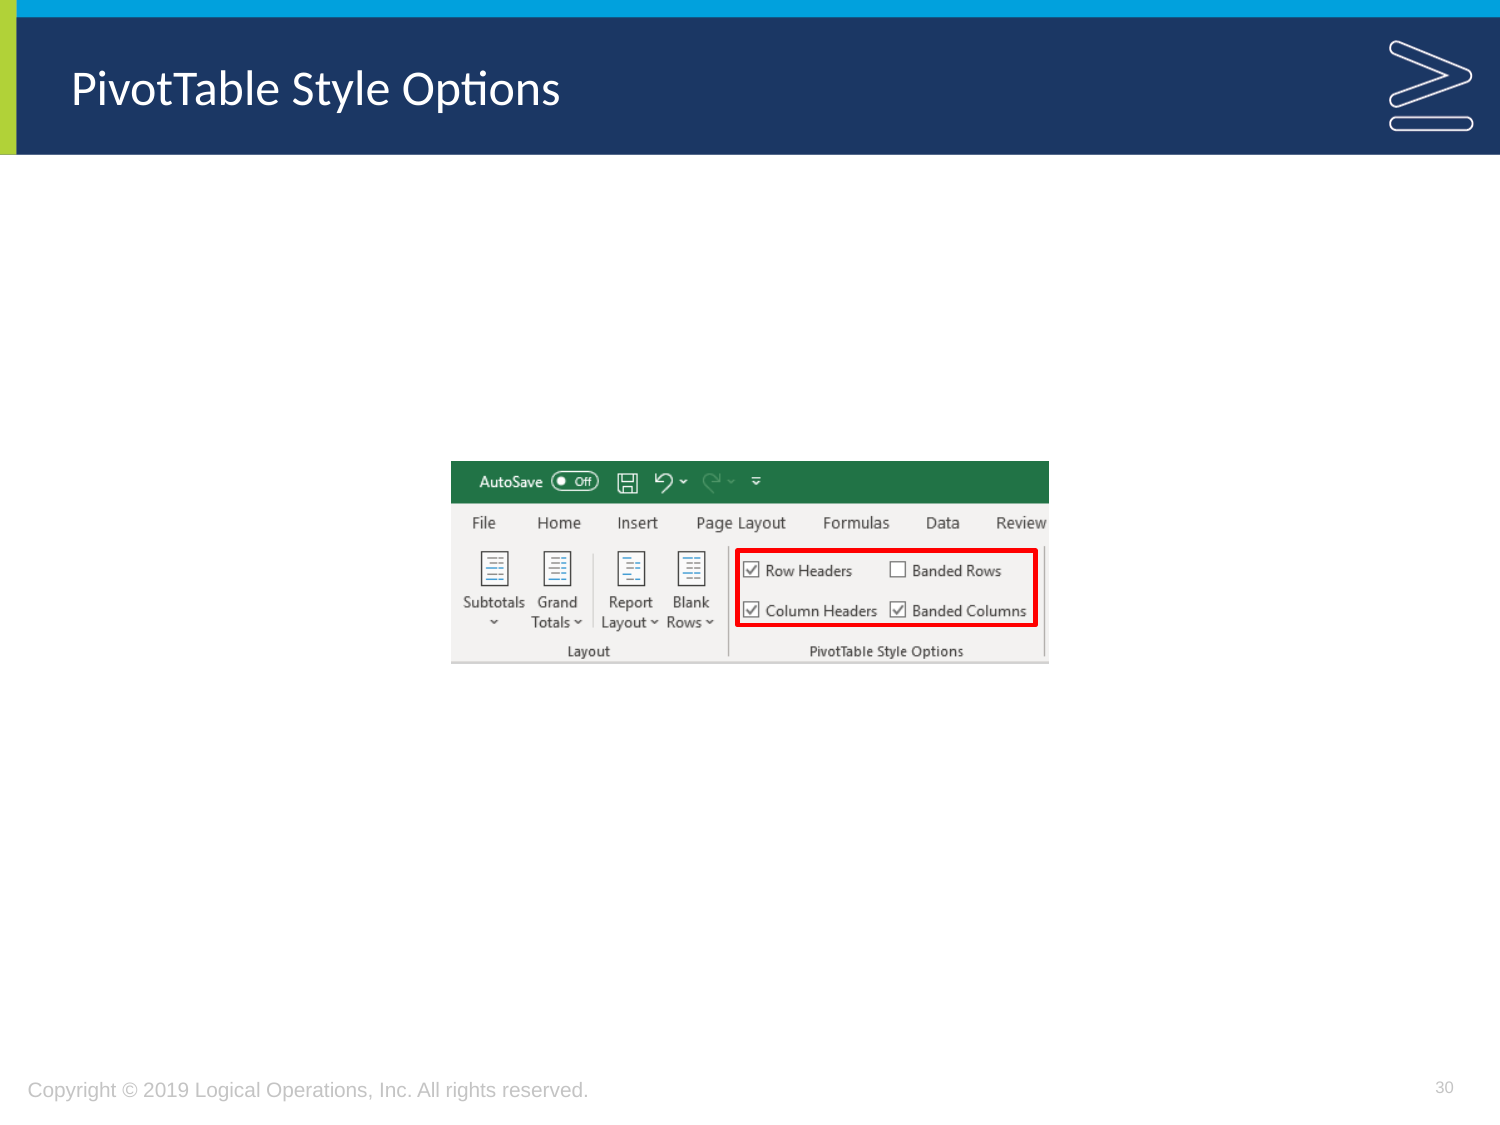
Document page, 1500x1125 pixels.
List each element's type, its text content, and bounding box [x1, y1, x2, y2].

slide_number 30 [1118, 1057, 1469, 1118]
picture [1350, 18, 1500, 155]
title PivotTable Style Options [56, 16, 1350, 155]
picture [0, 0, 56, 155]
picture [451, 460, 1049, 664]
